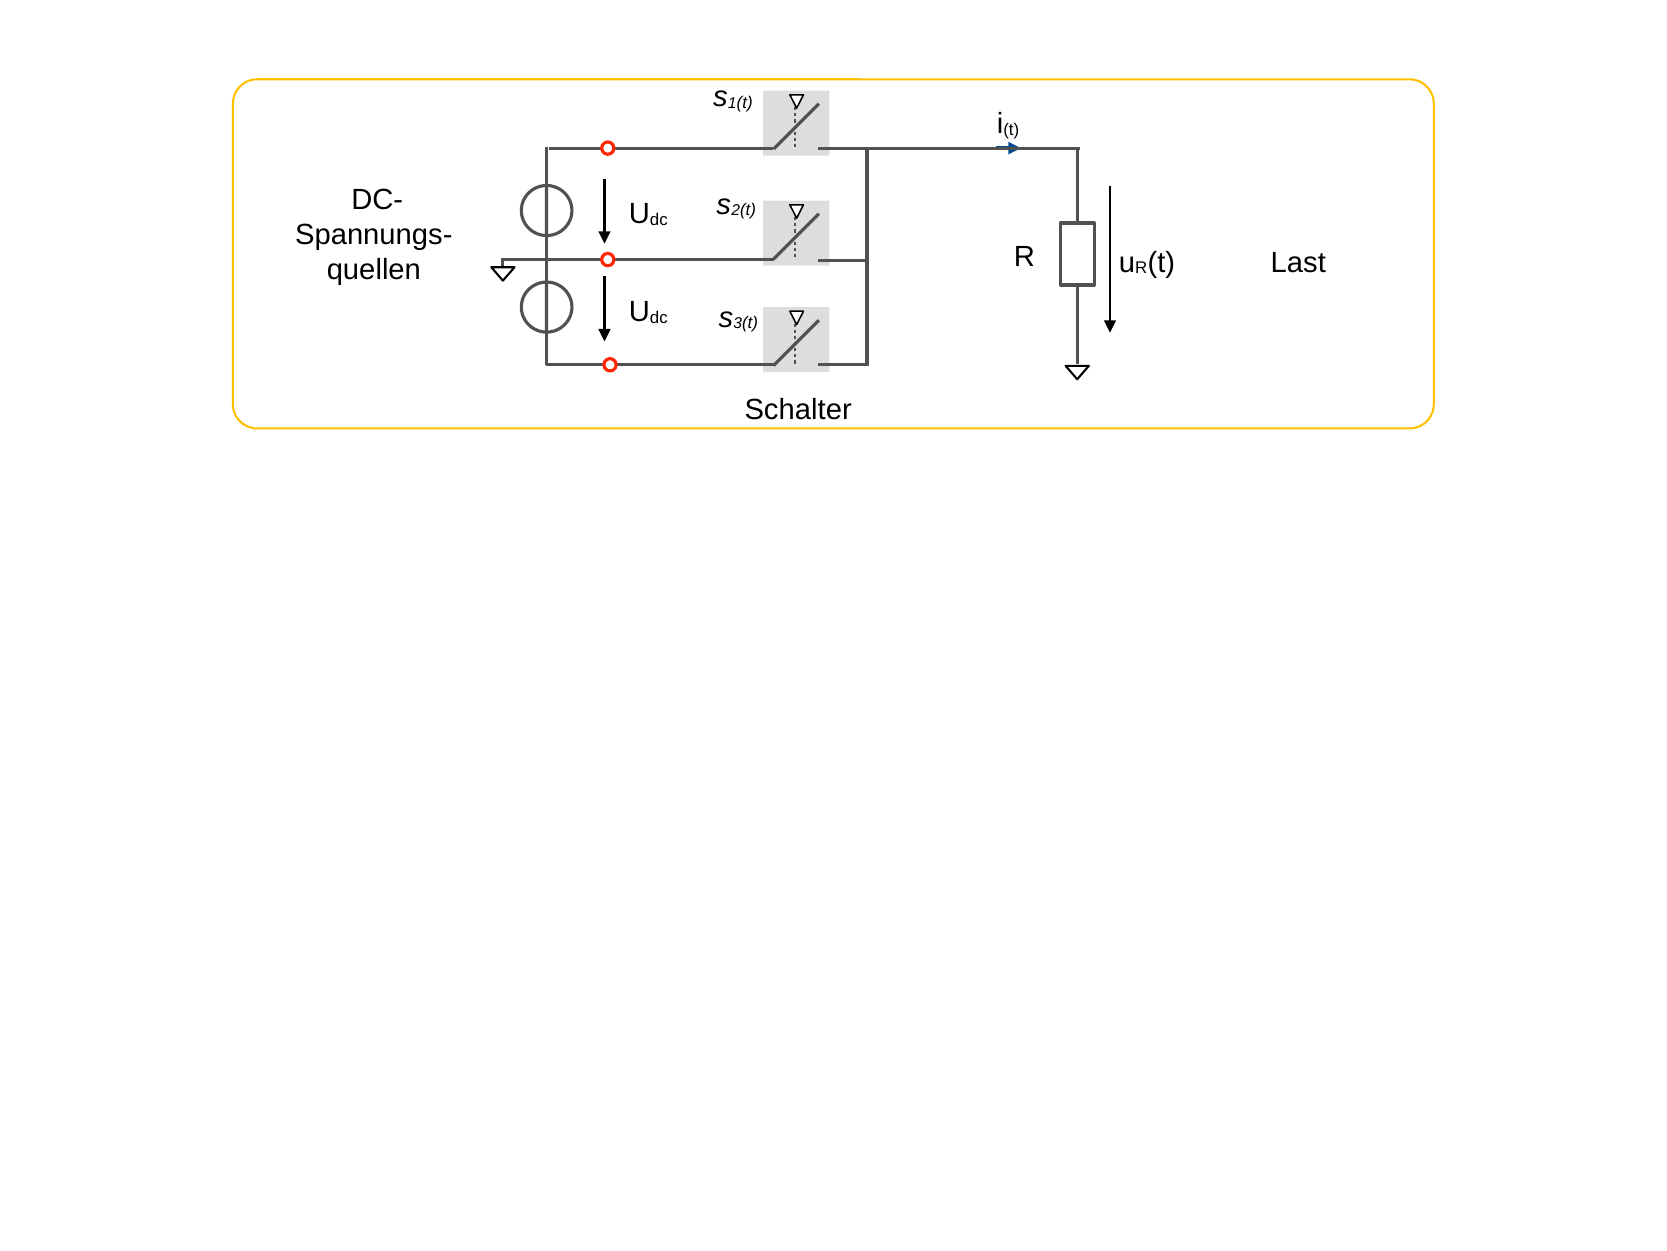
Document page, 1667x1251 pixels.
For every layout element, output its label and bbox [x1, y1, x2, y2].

text_box [232, 70, 1435, 431]
